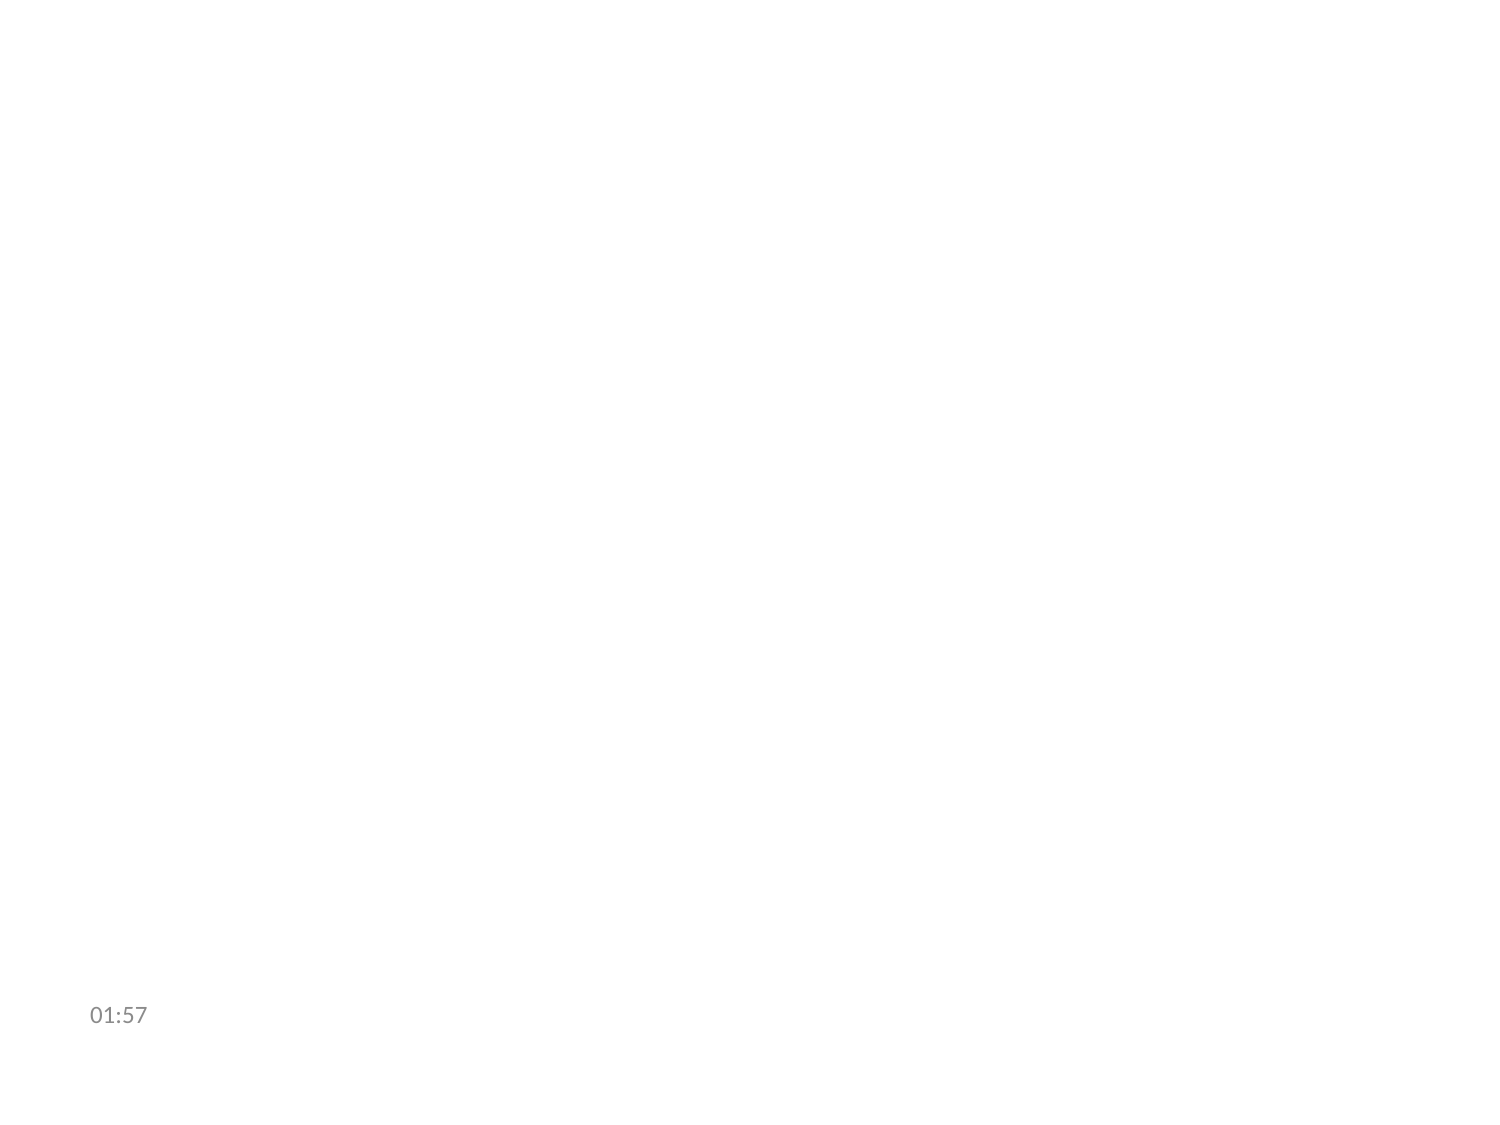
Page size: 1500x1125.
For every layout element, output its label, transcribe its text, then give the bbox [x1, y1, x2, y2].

text_box 15:35 [75, 983, 425, 1044]
